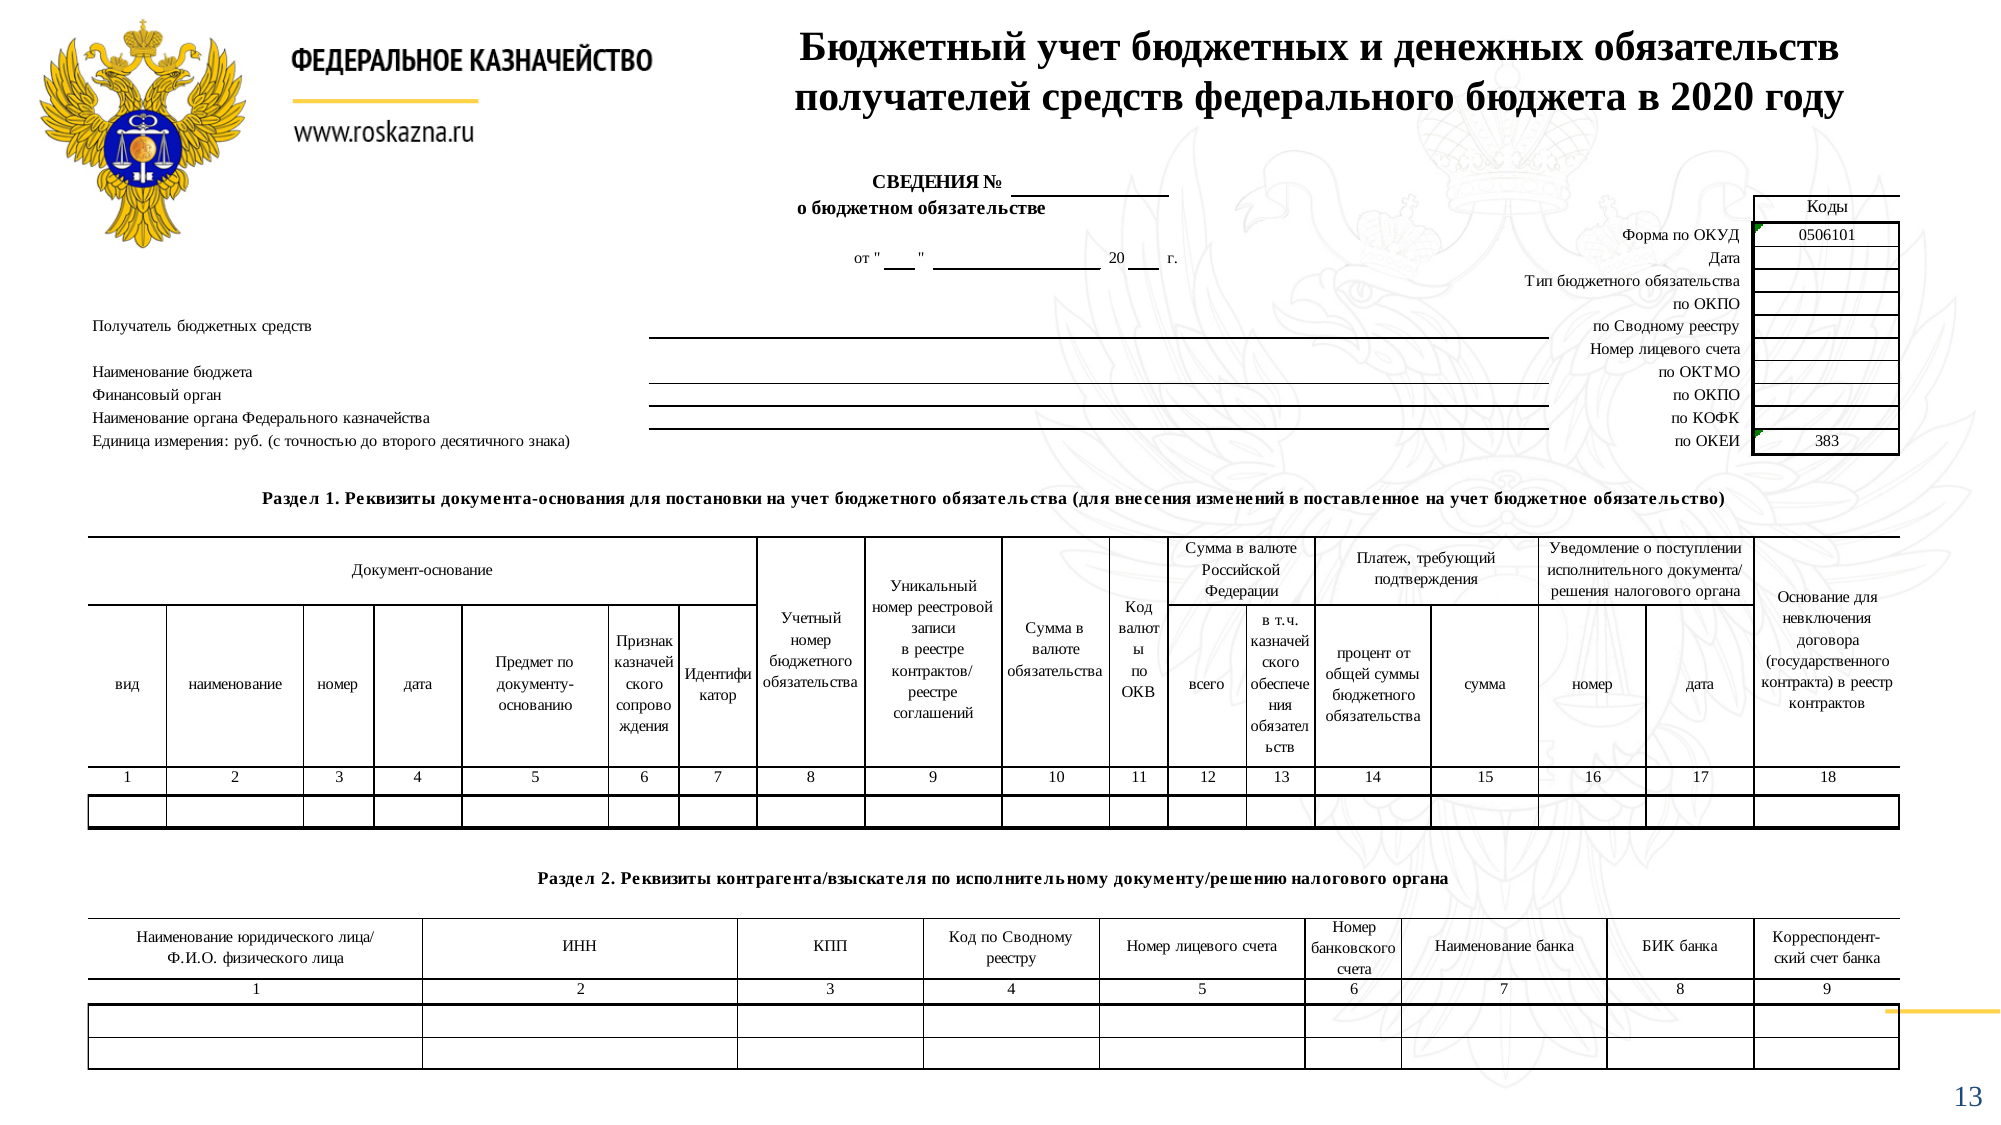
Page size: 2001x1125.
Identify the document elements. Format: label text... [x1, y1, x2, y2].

picture [0, 0, 2001, 1125]
text_box Бюджетный учет бюджетных и денежных обязательств получателей средств федерального бюджета в 2020 году [641, 10, 1998, 126]
text_box 13 [1929, 1071, 1998, 1119]
